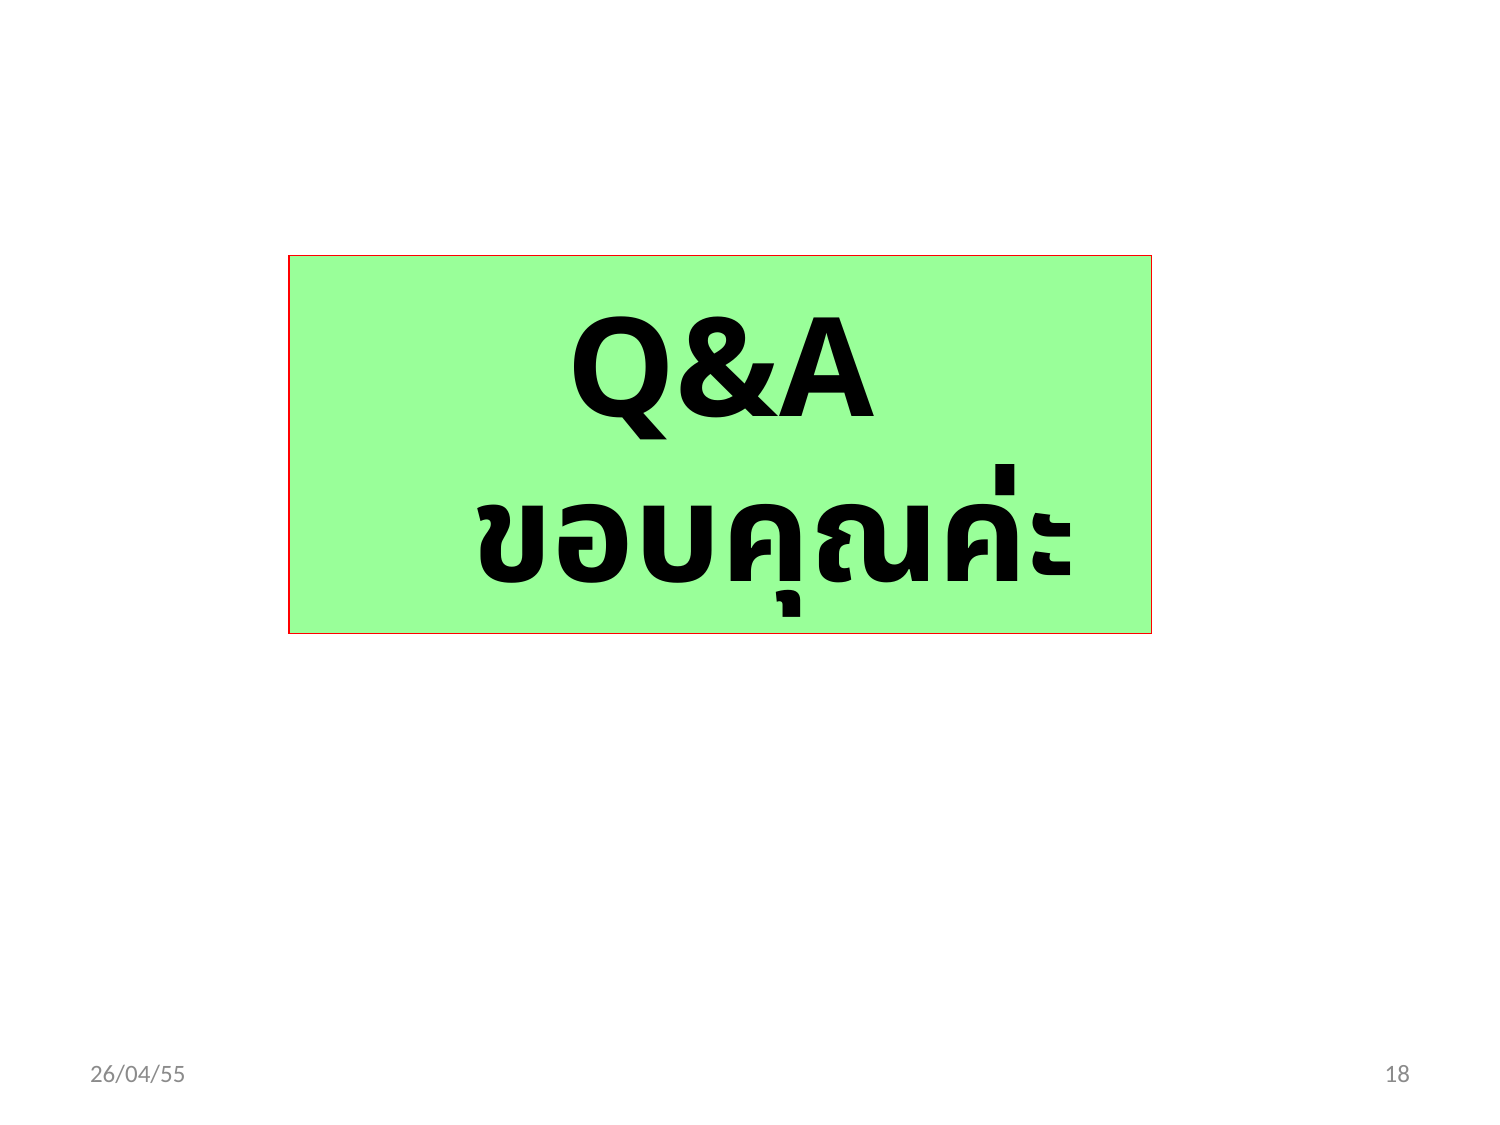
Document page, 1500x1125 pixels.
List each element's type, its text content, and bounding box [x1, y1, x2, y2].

slide_number 18 [1074, 1042, 1425, 1103]
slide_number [75, 1042, 425, 1103]
text_box Q&A ขอบคุณค่ะ [289, 255, 1152, 634]
